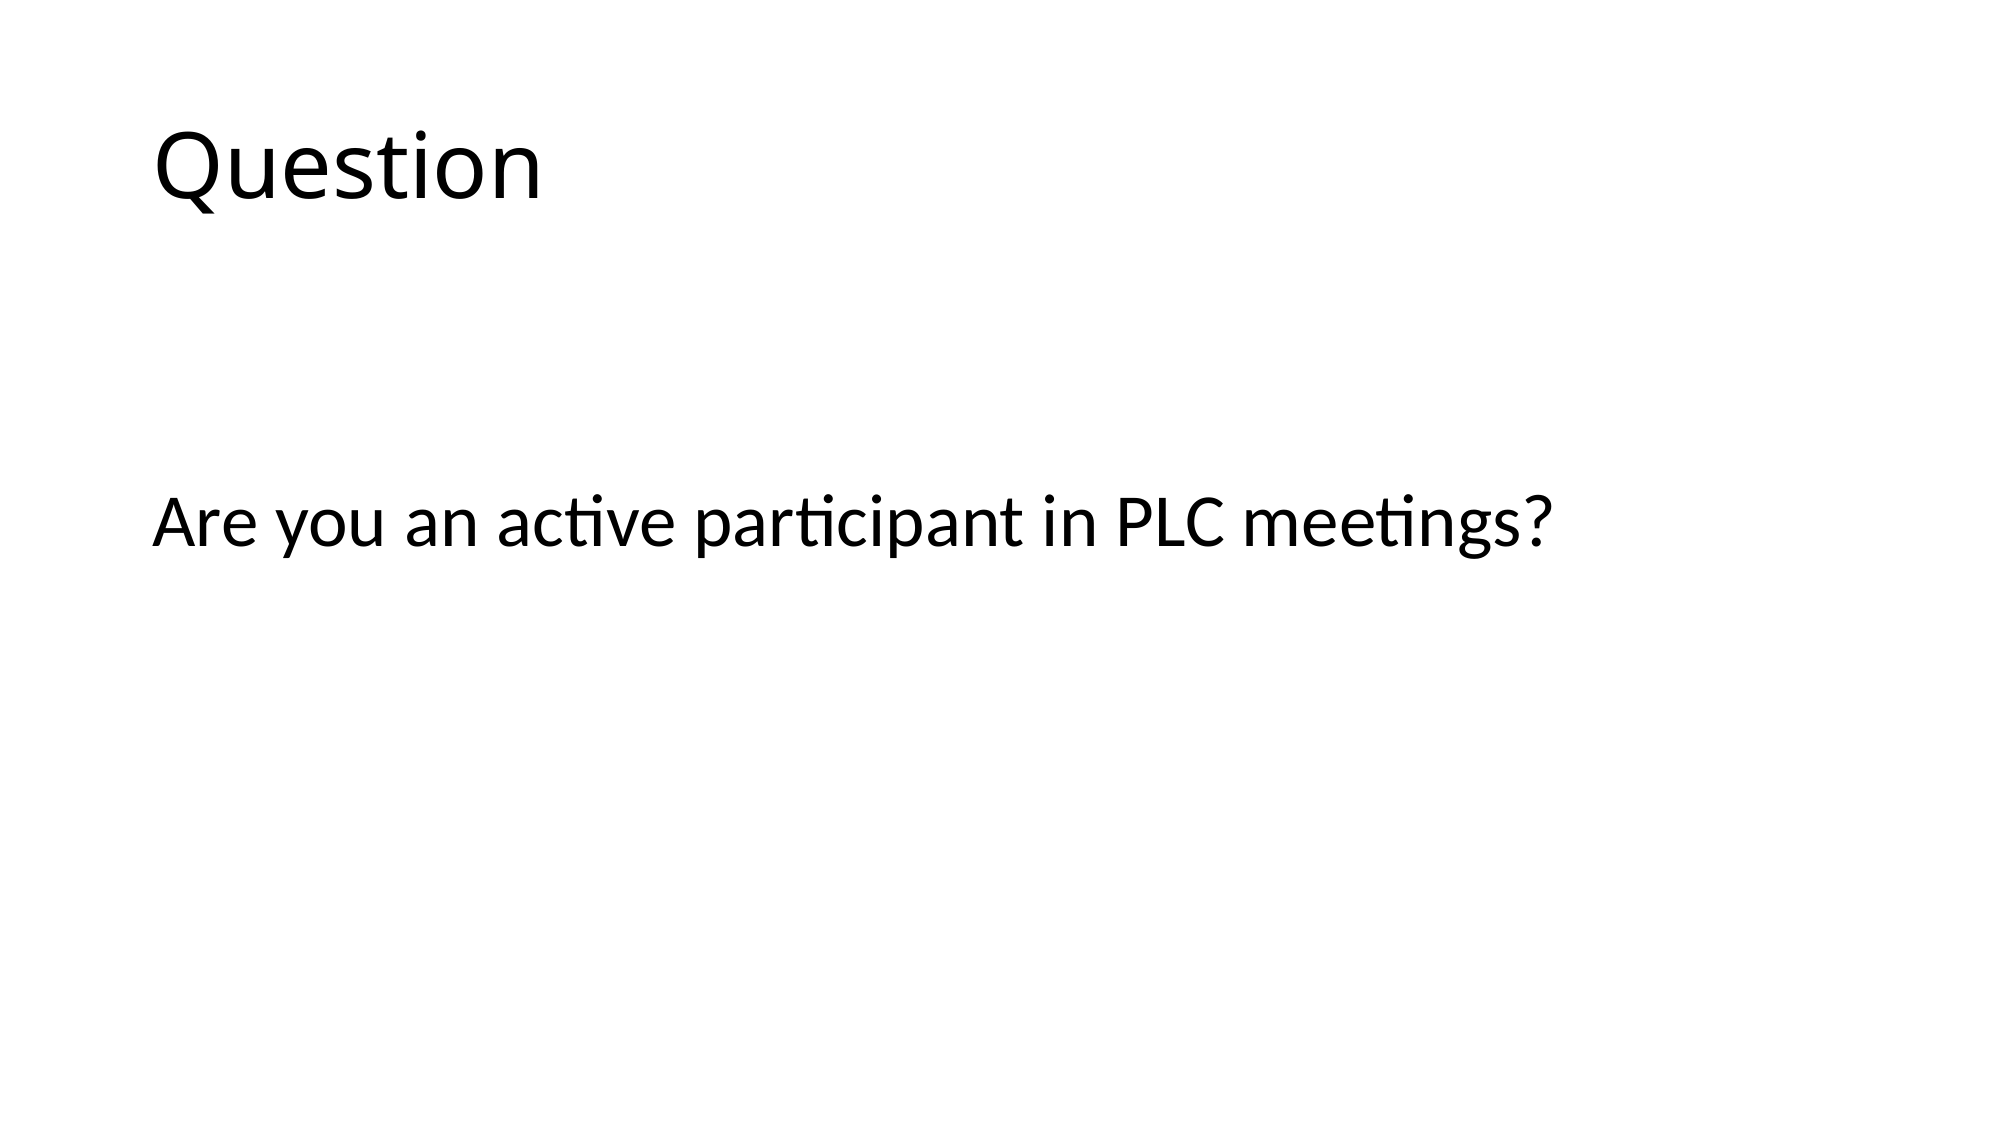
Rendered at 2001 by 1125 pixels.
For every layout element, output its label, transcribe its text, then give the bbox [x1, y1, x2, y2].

list Are you an active participant in PLC meetings? [137, 299, 1863, 1014]
title Question [137, 59, 1863, 278]
